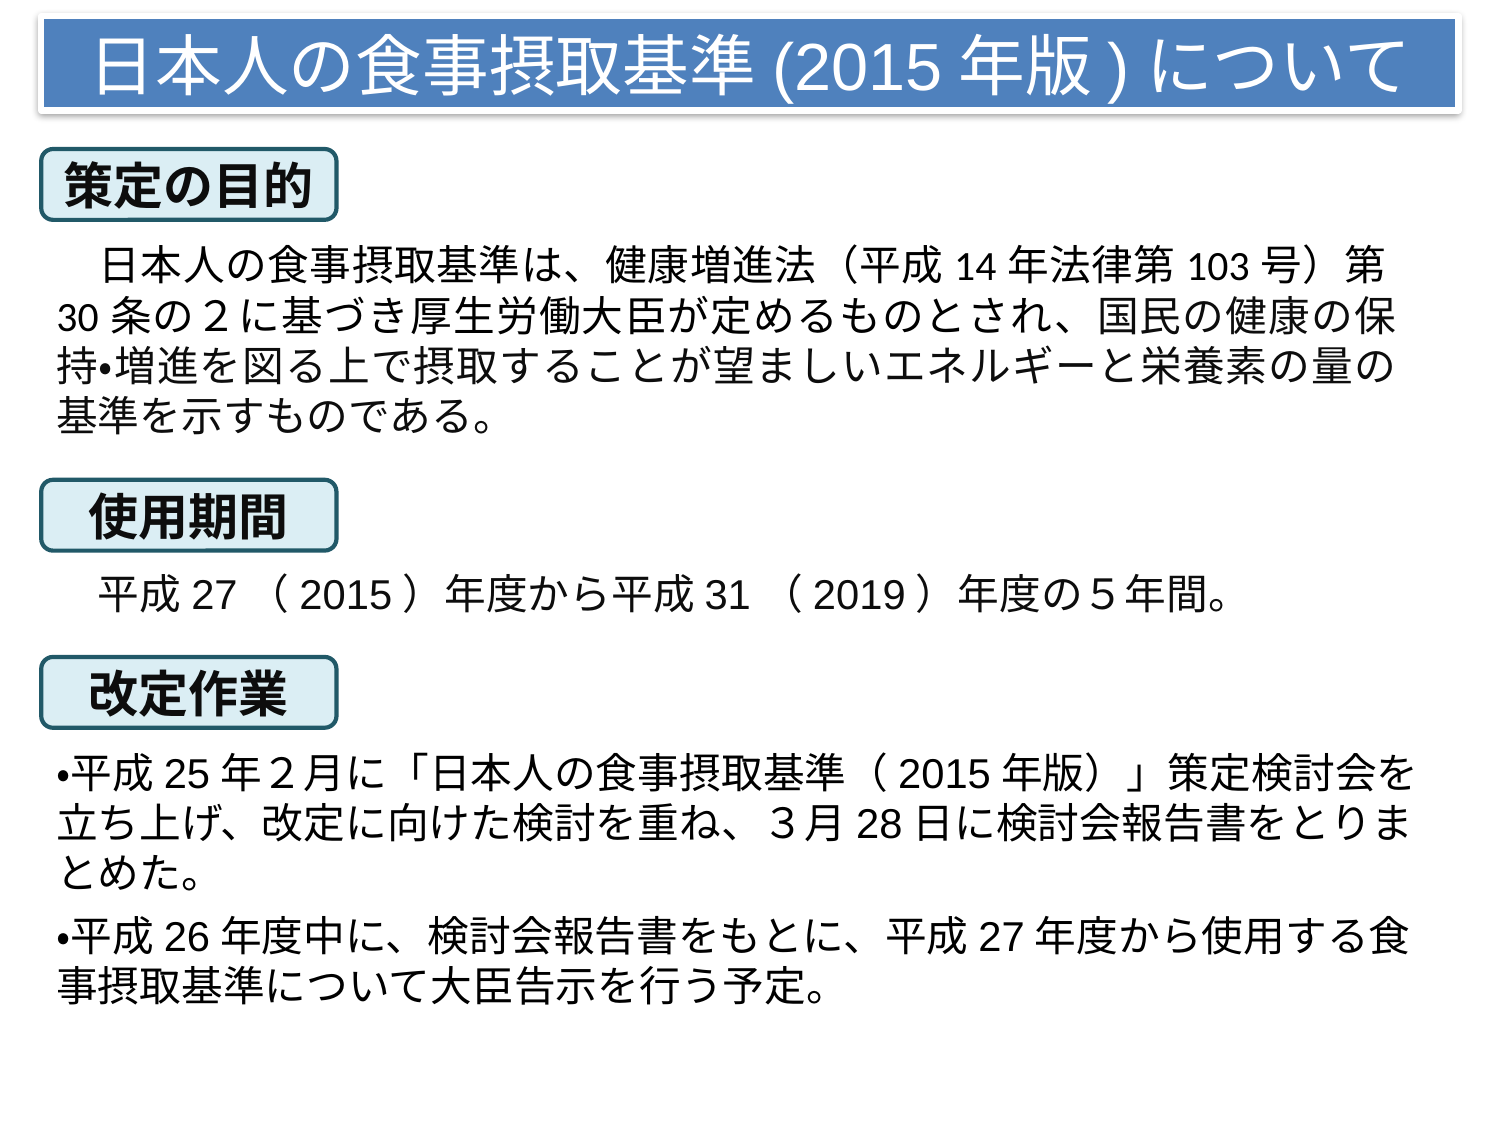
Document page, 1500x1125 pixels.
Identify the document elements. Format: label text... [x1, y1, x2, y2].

text_box 改定作業 [39, 654, 339, 730]
text_box 日本人の食事摂取基準(2015年版)について [38, 13, 1462, 114]
text_box 使用期間 [39, 477, 339, 553]
list 日本人の食事摂取基準は、健康増進法（平成14年法律第103号）第30条の２に基づき厚生労働大臣が定めるものとされ、国民の健康の保持・増進を図る上で摂取することが望ましいエネルギーと栄養素の量の基準を示すものである。 [41, 231, 1412, 452]
text_box 平成27（2015）年度から平成31（2019）年度の５年間。 [41, 560, 1429, 626]
text_box 策定の目的 [39, 146, 339, 222]
text_box ・平成25年２月に「日本人の食事摂取基準（2015年版）」策定検討会を立ち上げ、改定に向けた検討を重ね、３月28日に検討会報告書をとりまとめた。 ・平成26年度中に、検討会報告書をもとに、平成27年度から使用する食事摂取基準について大臣告示を行う予定。 [41, 739, 1459, 1017]
